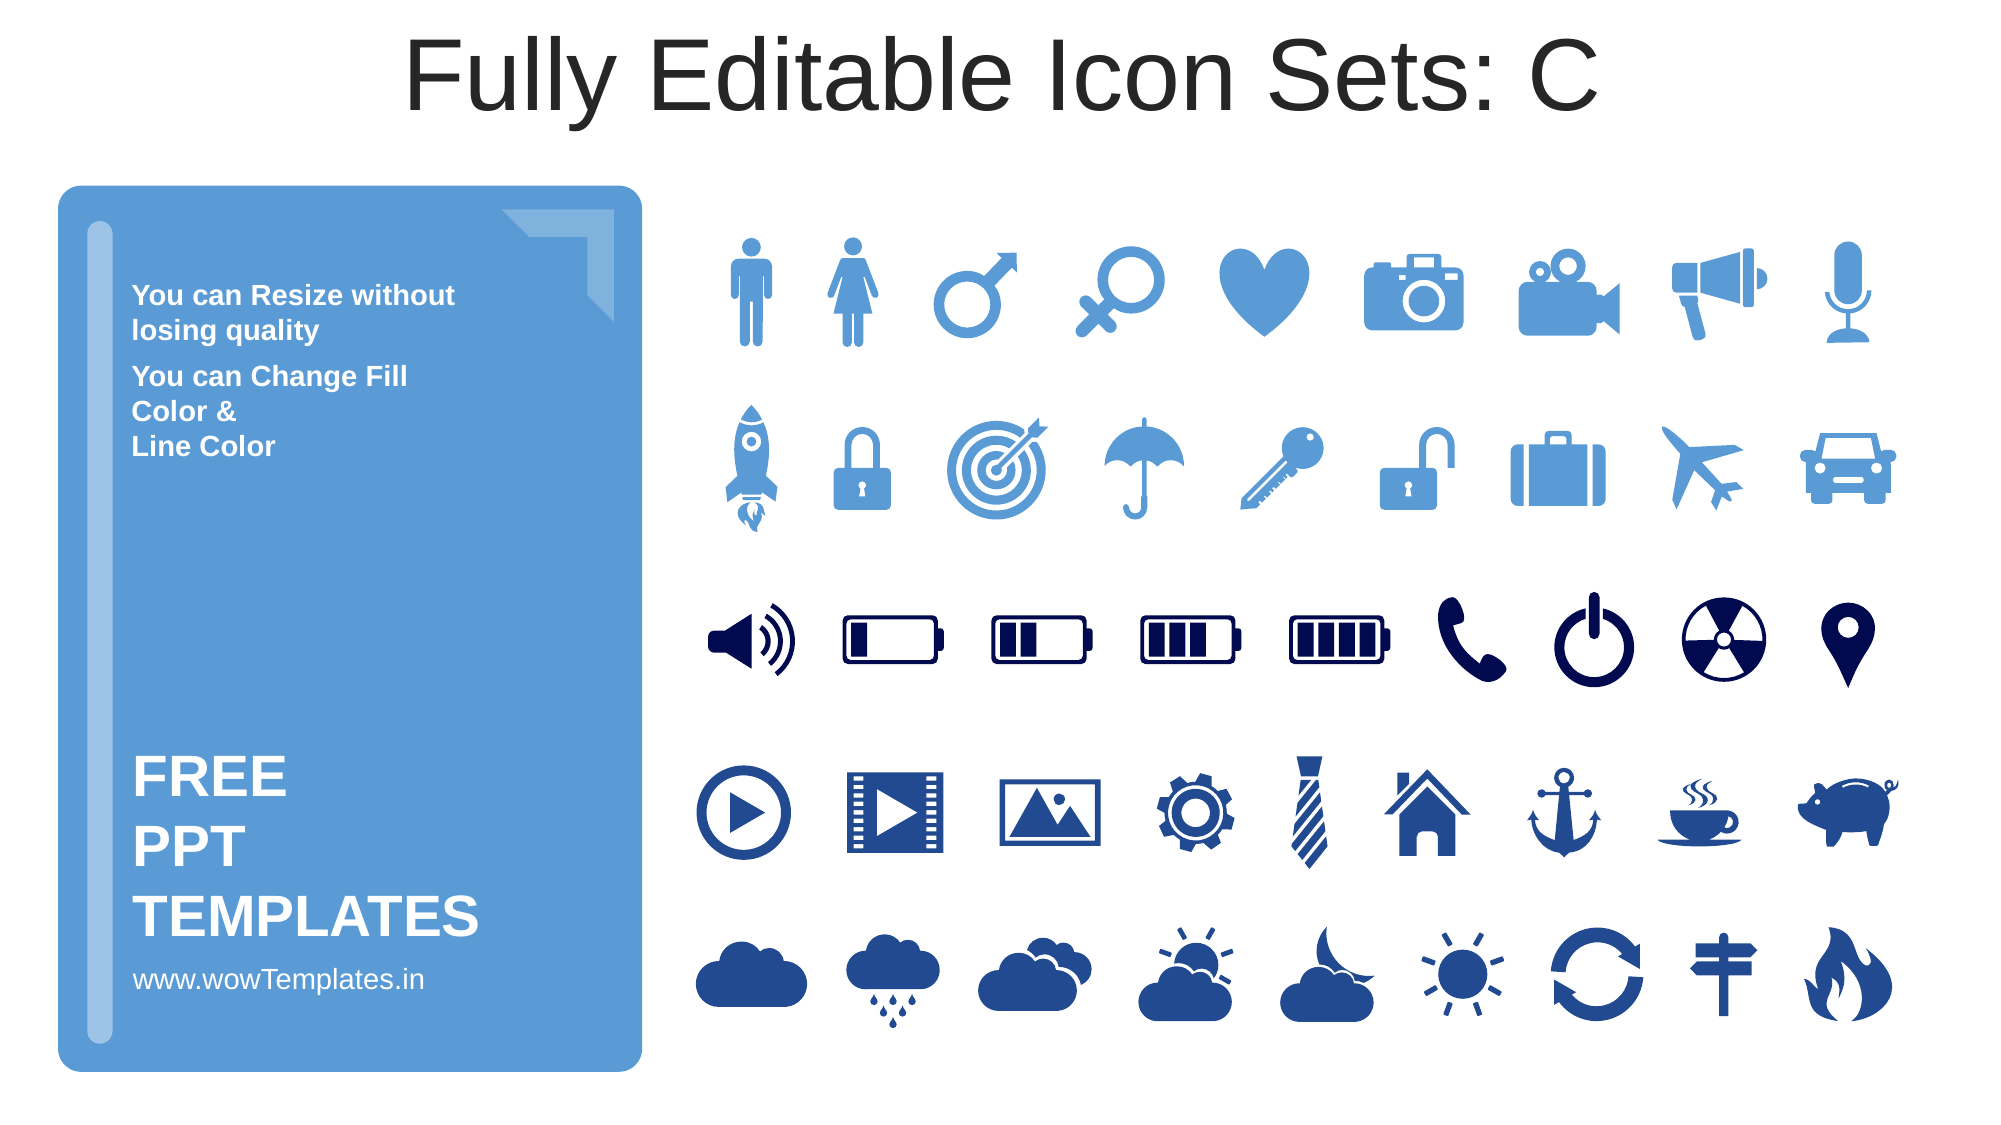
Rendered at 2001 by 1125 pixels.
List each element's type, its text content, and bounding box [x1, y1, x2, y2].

text_box [1290, 755, 1329, 871]
text_box [1591, 443, 1607, 508]
text_box [1219, 947, 1235, 959]
text_box [1796, 777, 1900, 848]
text_box [1436, 596, 1508, 683]
text_box [1137, 941, 1233, 1023]
text_box [946, 415, 1051, 521]
text_box [1472, 931, 1485, 948]
text_box [1279, 923, 1378, 1023]
text_box [768, 601, 796, 678]
text_box [1486, 984, 1503, 998]
text_box [1378, 425, 1456, 511]
text_box [763, 612, 784, 668]
text_box [1688, 931, 1759, 1018]
text_box [1442, 1000, 1454, 1018]
text_box [845, 933, 941, 1007]
text_box [1802, 926, 1894, 1023]
text_box [1517, 247, 1621, 337]
text_box [1833, 240, 1863, 306]
text_box [1524, 766, 1604, 859]
text_box [694, 940, 809, 1008]
text_box [1553, 590, 1636, 689]
text_box [1680, 596, 1768, 683]
text_box [1553, 975, 1645, 1023]
text_box [1549, 926, 1641, 974]
text_box [1655, 777, 1744, 848]
text_box [1488, 955, 1506, 967]
text_box [846, 771, 944, 854]
text_box [1103, 416, 1186, 521]
text_box [695, 764, 793, 861]
text_box [1381, 766, 1474, 857]
text_box [932, 251, 1019, 340]
text_box [1204, 926, 1217, 941]
text_box [841, 614, 945, 666]
text_box [897, 1002, 908, 1018]
text_box [1239, 426, 1325, 511]
text_box [707, 611, 753, 671]
text_box [1437, 948, 1489, 1000]
text_box [999, 778, 1102, 847]
list Fully Editable Icon Sets: C [53, 20, 1952, 140]
text_box [1218, 247, 1311, 339]
text_box [826, 236, 880, 349]
text_box [1820, 601, 1876, 691]
text_box [1440, 931, 1454, 948]
text_box [1363, 252, 1465, 332]
text_box [990, 614, 1094, 666]
text_box [832, 425, 892, 511]
text_box [1798, 432, 1898, 505]
text_box [1509, 443, 1525, 508]
text_box [1527, 429, 1589, 508]
text_box [1288, 614, 1392, 666]
text_box [1823, 289, 1873, 344]
text_box [1139, 614, 1243, 666]
text_box [1422, 984, 1439, 998]
text_box [1671, 247, 1769, 342]
text_box [888, 1014, 898, 1030]
text_box [724, 403, 779, 534]
text_box [1420, 955, 1437, 967]
text_box [729, 236, 774, 348]
text_box [1074, 245, 1166, 339]
text_box [1471, 1000, 1484, 1018]
text_box [1176, 926, 1188, 941]
text_box [757, 623, 772, 658]
text_box [1155, 771, 1236, 854]
text_box [977, 936, 1093, 1012]
text_box [878, 1002, 889, 1018]
text_box [1660, 425, 1747, 513]
